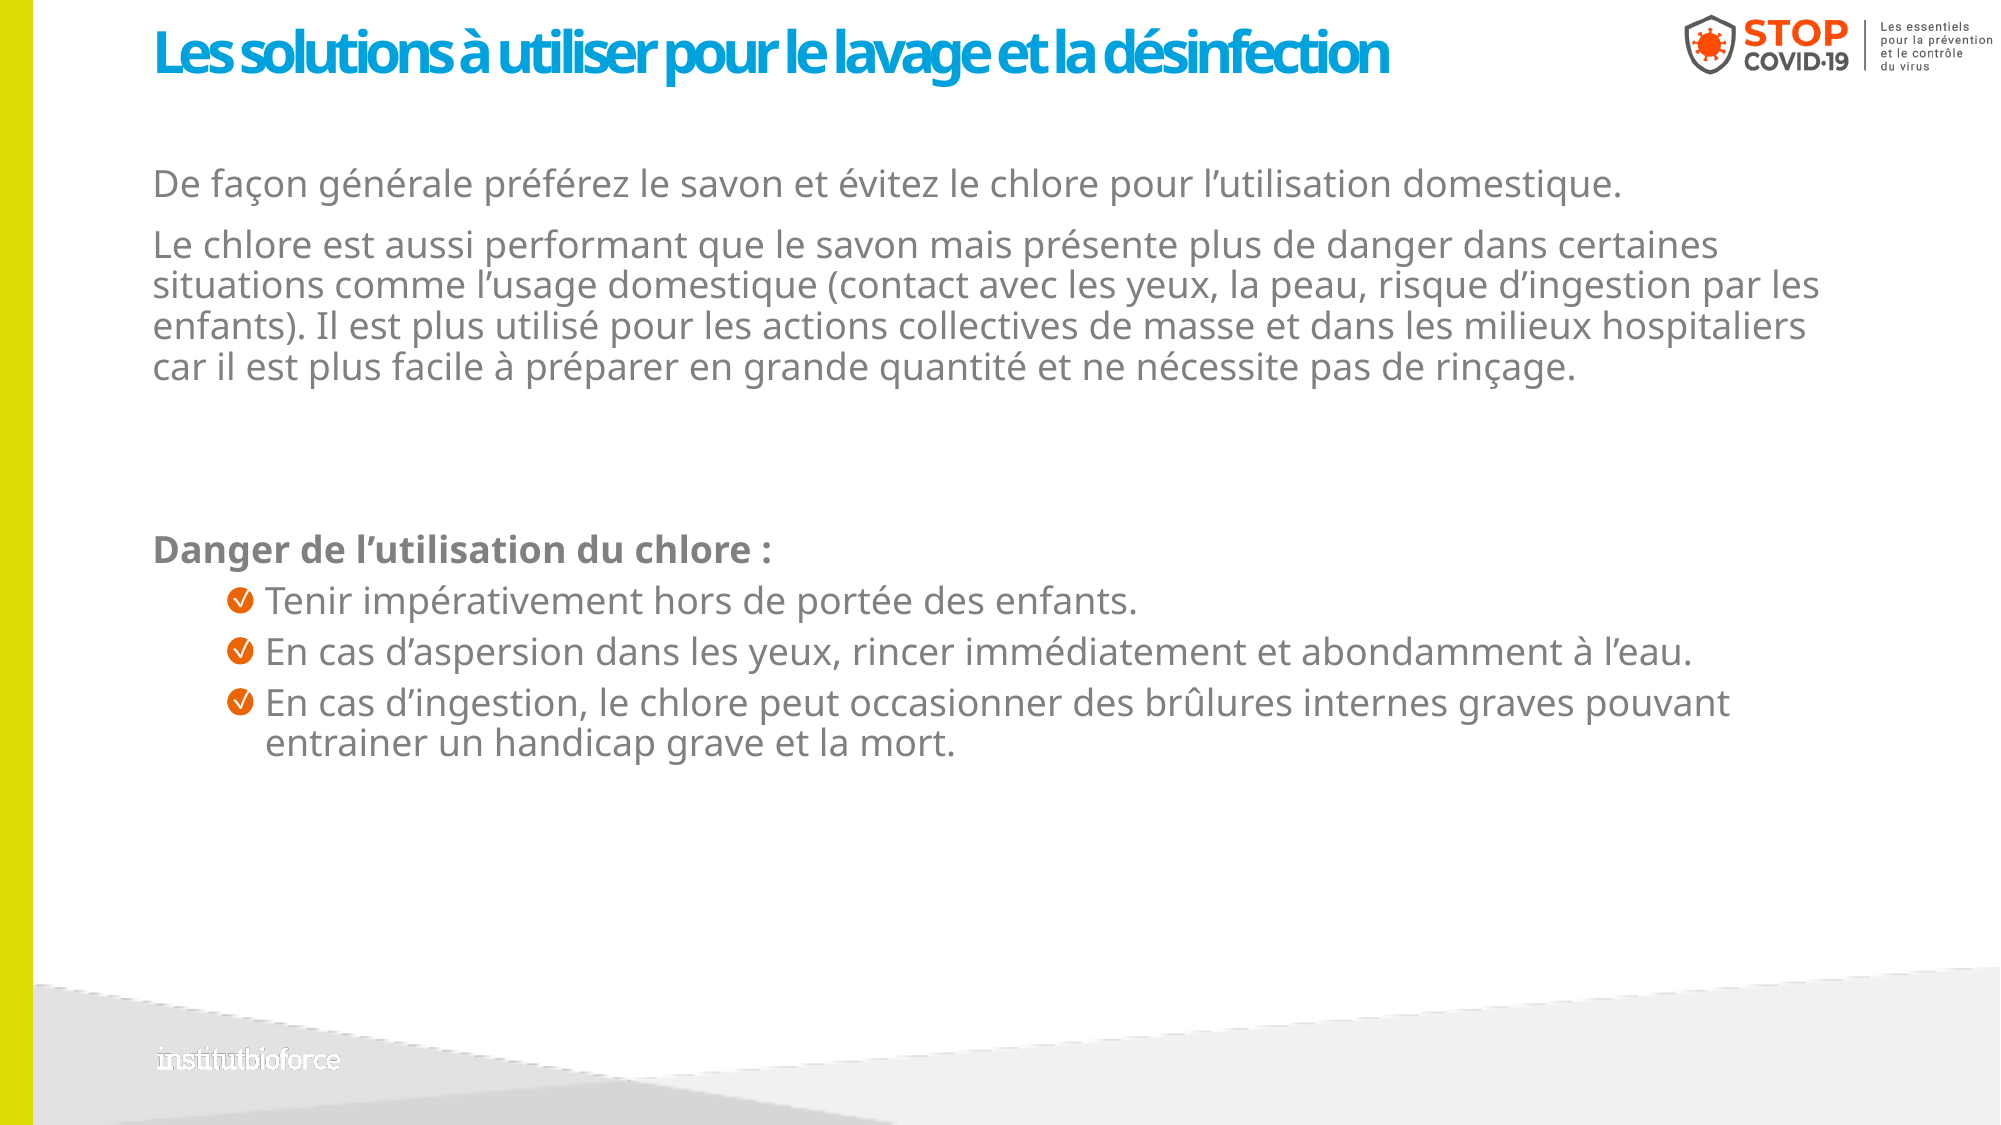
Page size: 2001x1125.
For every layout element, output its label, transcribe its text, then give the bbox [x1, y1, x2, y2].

picture [227, 637, 254, 665]
picture [227, 587, 254, 614]
picture [0, 0, 2000, 1125]
picture [227, 688, 254, 716]
picture [1678, 0, 2000, 87]
title Les solutions à utiliser pour le lavage et la désinfection [137, 16, 1863, 123]
list De façon générale préférez le savon et évitez le chlore pour l’utilisation domestique. Le chlore est aussi performant que le savon mais présente plus de danger dans certaines situations comme l’usage domestique (contact avec les yeux, la peau, risque d’ingestion par les enfants). Il est plus utilisé pour les actions collectives de masse et dans les milieux hospitaliers car il est plus facile à préparer en grande quantité et ne nécessite pas de rinçage. Danger de l’utilisation du chlore : Tenir impérativement hors de portée des enfants. En cas d’aspersion dans les yeux, rincer immédiatement et abondamment à l’eau. En cas d’ingestion, le chlore peut occasionner des brûlures internes graves pouvant entrainer un handicap grave et la mort. [137, 157, 1863, 851]
